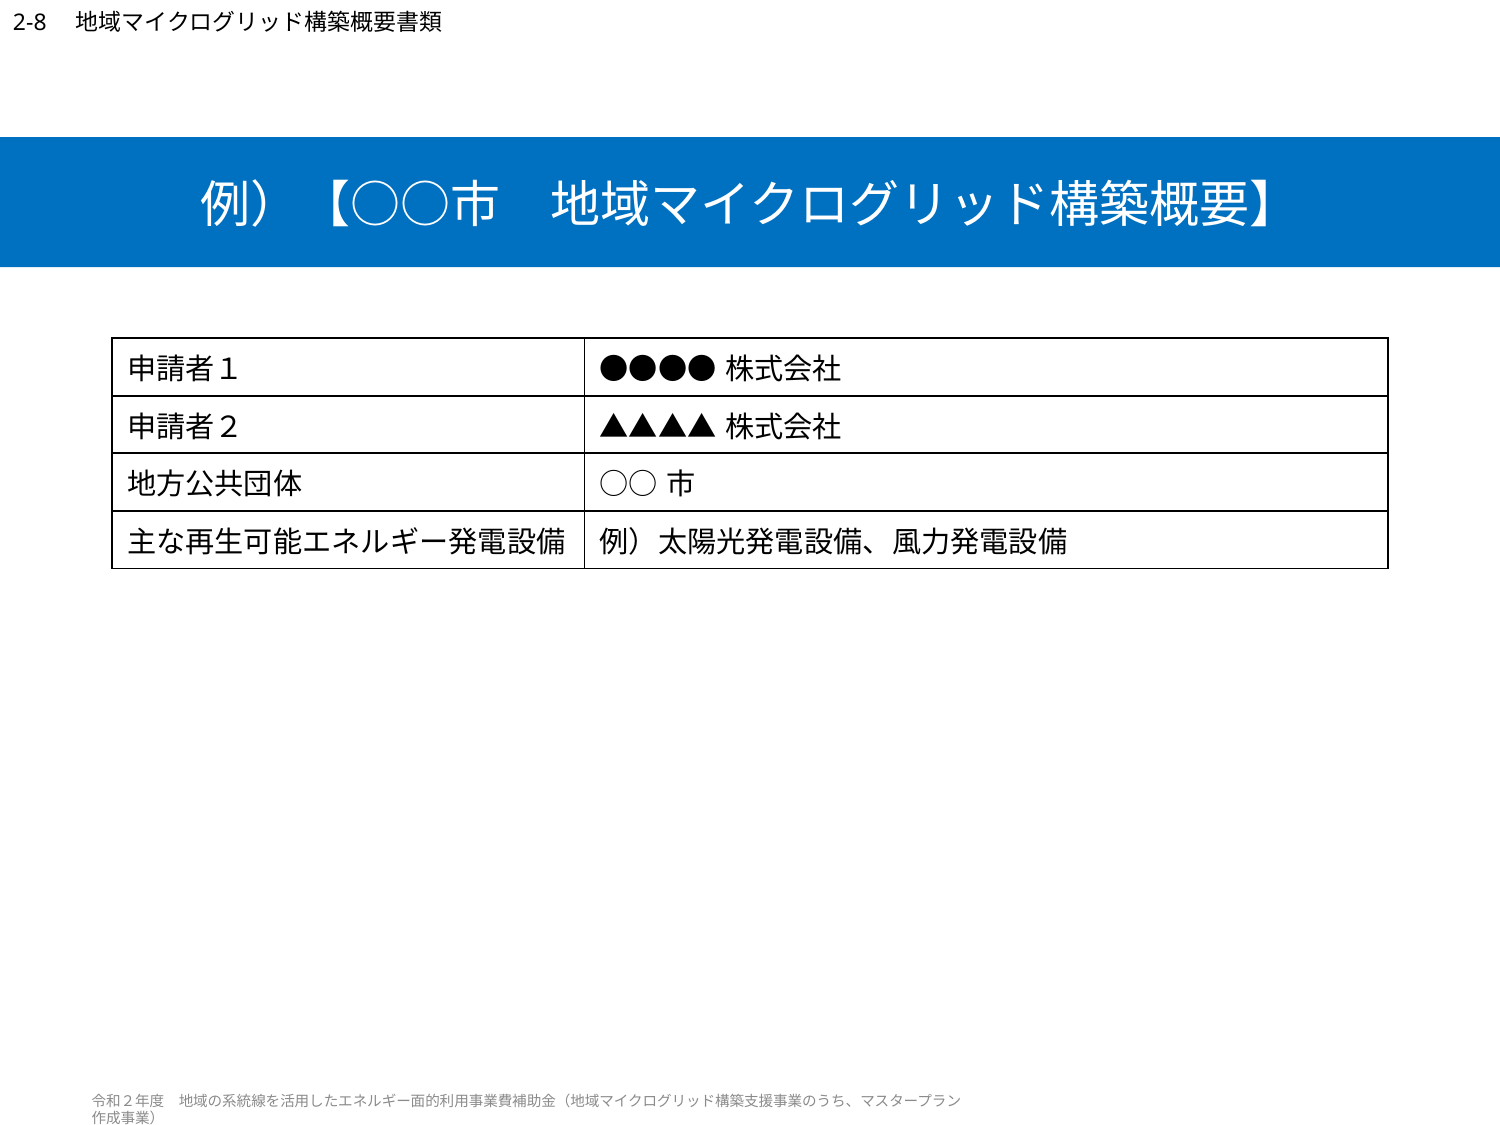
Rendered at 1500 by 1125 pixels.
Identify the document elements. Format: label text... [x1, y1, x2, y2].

table_cell 申請者２ [113, 397, 584, 452]
table_cell ○○市 [585, 454, 1387, 510]
text_box 令和２年度 地域の系統線を活用したエネルギー面的利用事業費補助金（地域マイクログリッド構築支援事業のうち、マスタープラン作成事業） [76, 1093, 988, 1125]
title 例）【○○市 地域マイクログリッド構築概要】 [0, 137, 1500, 268]
text_box 2-8 地域マイクログリッド構築概要書類 [0, 0, 467, 61]
table_cell 例）太陽光発電設備、風力発電設備 [585, 512, 1387, 568]
table_cell 地方公共団体 [113, 454, 584, 510]
table_header 申請者１ [113, 339, 584, 395]
table_header ●●●●株式会社 [585, 339, 1387, 395]
table_cell 主な再生可能エネルギー発電設備 [113, 512, 584, 568]
table_cell ▲▲▲▲株式会社 [585, 397, 1387, 452]
